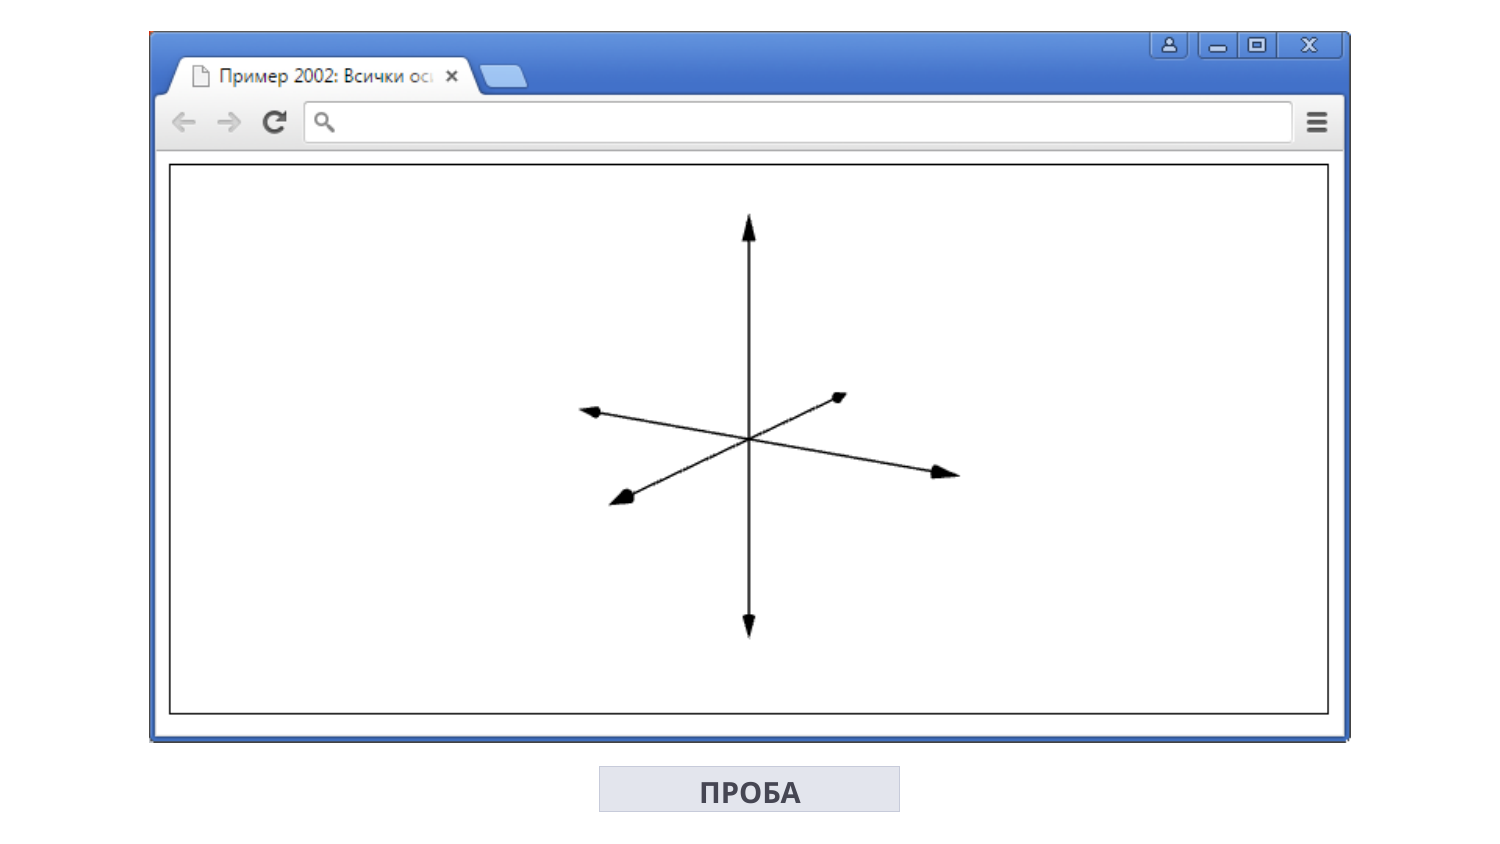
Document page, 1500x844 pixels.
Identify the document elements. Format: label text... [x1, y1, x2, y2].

text_box ПРОБА [599, 766, 900, 812]
picture [148, 31, 1351, 744]
